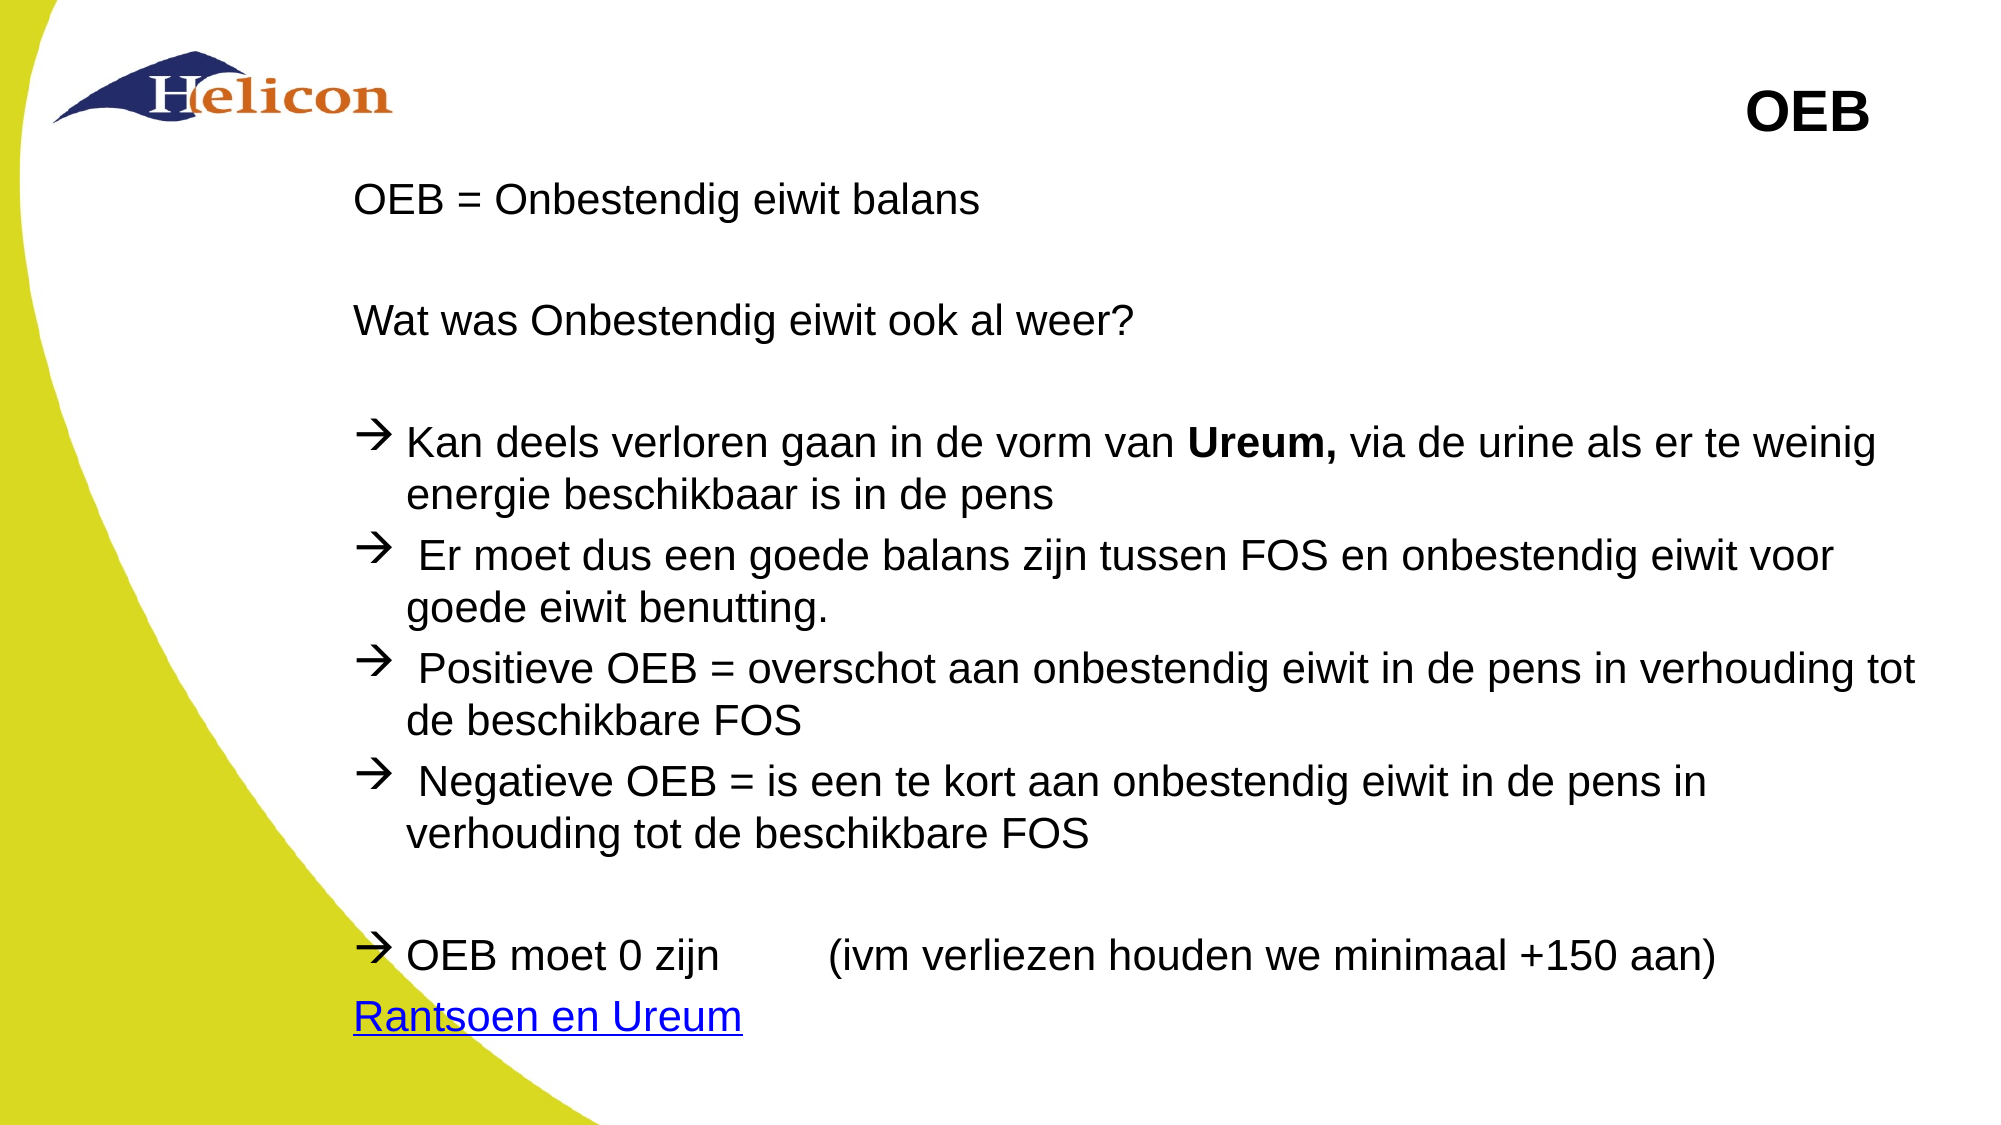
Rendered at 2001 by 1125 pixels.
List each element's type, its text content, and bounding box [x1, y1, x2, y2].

title OEB [432, 54, 1887, 161]
picture [0, 0, 2000, 1125]
list OEB = Onbestendig eiwit balans Wat was Onbestendig eiwit ook al weer? Kan deels verloren gaan in de vorm van Ureum, via de urine als er te weinig energie beschikbaar is in de pens Er moet dus een goede balans zijn tussen FOS en onbestendig eiwit voor goede eiwit benutting. Positieve OEB = overschot aan onbestendig eiwit in de pens in verhouding tot de beschikbare FOS Negatieve OEB = is een te kort aan onbestendig eiwit in de pens in verhouding tot de beschikbare FOS OEB moet 0 zijn (ivm verliezen houden we minimaal +150 aan) Rantsoen en Ureum [338, 163, 1942, 1049]
